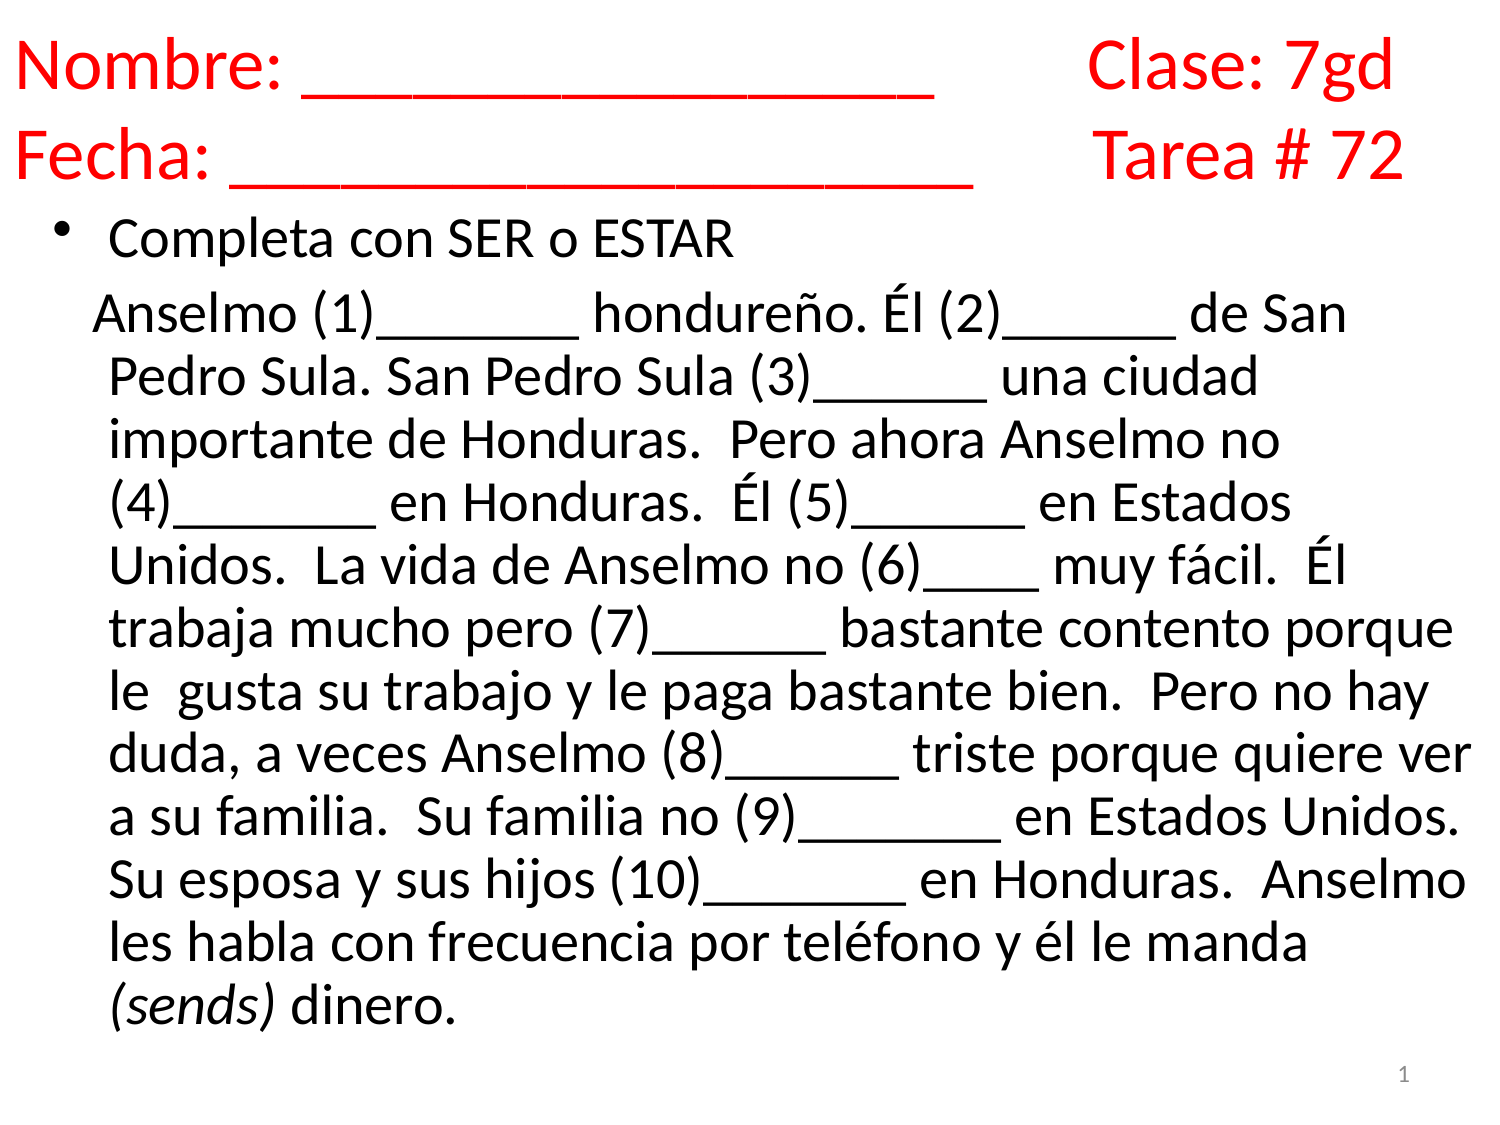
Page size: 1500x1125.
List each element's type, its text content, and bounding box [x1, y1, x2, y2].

text_box Nombre: _________________ Clase: 7gd Fecha: ____________________ Tarea # 72 [0, 7, 1500, 151]
text_box Completa con SER o ESTAR Anselmo (1)_______ hondureño. Él (2)______ de San Pedro Sula. San Pedro Sula (3)______ una ciudad importante de Honduras. Pero ahora Anselmo no (4)_______ en Honduras. Él (5)______ en Estados Unidos. La vida de Anselmo no (6)____ muy fácil. Él trabaja mucho pero (7)______ bastante contento porque le gusta su trabajo y le paga bastante bien. Pero no hay duda, a veces Anselmo (8)______ triste porque quiere ver a su familia. Su familia no (9)_______ en Estados Unidos. Su esposa y sus hijos (10)_______ en Honduras. Anselmo les habla con frecuencia por teléfono y él le manda (sends) dinero. [37, 199, 1500, 1113]
